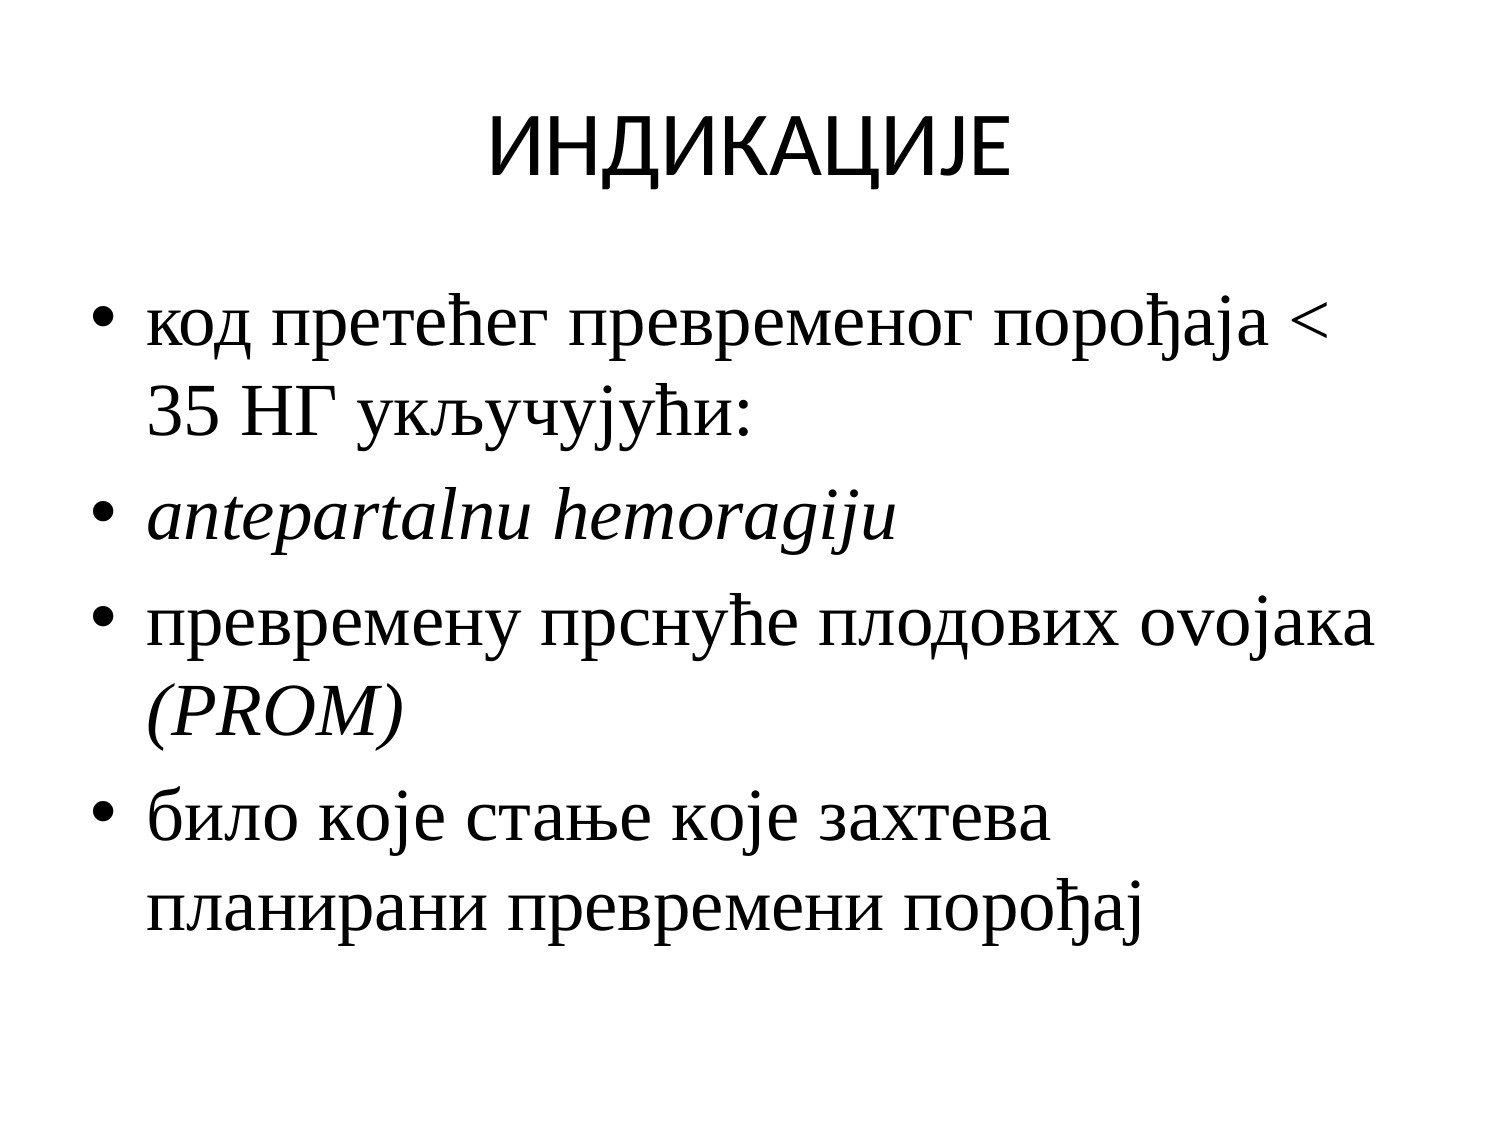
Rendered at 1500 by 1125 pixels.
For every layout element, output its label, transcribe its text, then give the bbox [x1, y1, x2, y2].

title ИНДИКАЦИЈЕ [75, 45, 1425, 233]
list код претећег превременог порођаја < 35 НГ укључујући: antepartalnu hemoragiju преврeмeну прснуће плодових ovoјакa (PROM) било кoје стањe кoje зaхтeвa планирани превремени порођај [75, 262, 1425, 1005]
